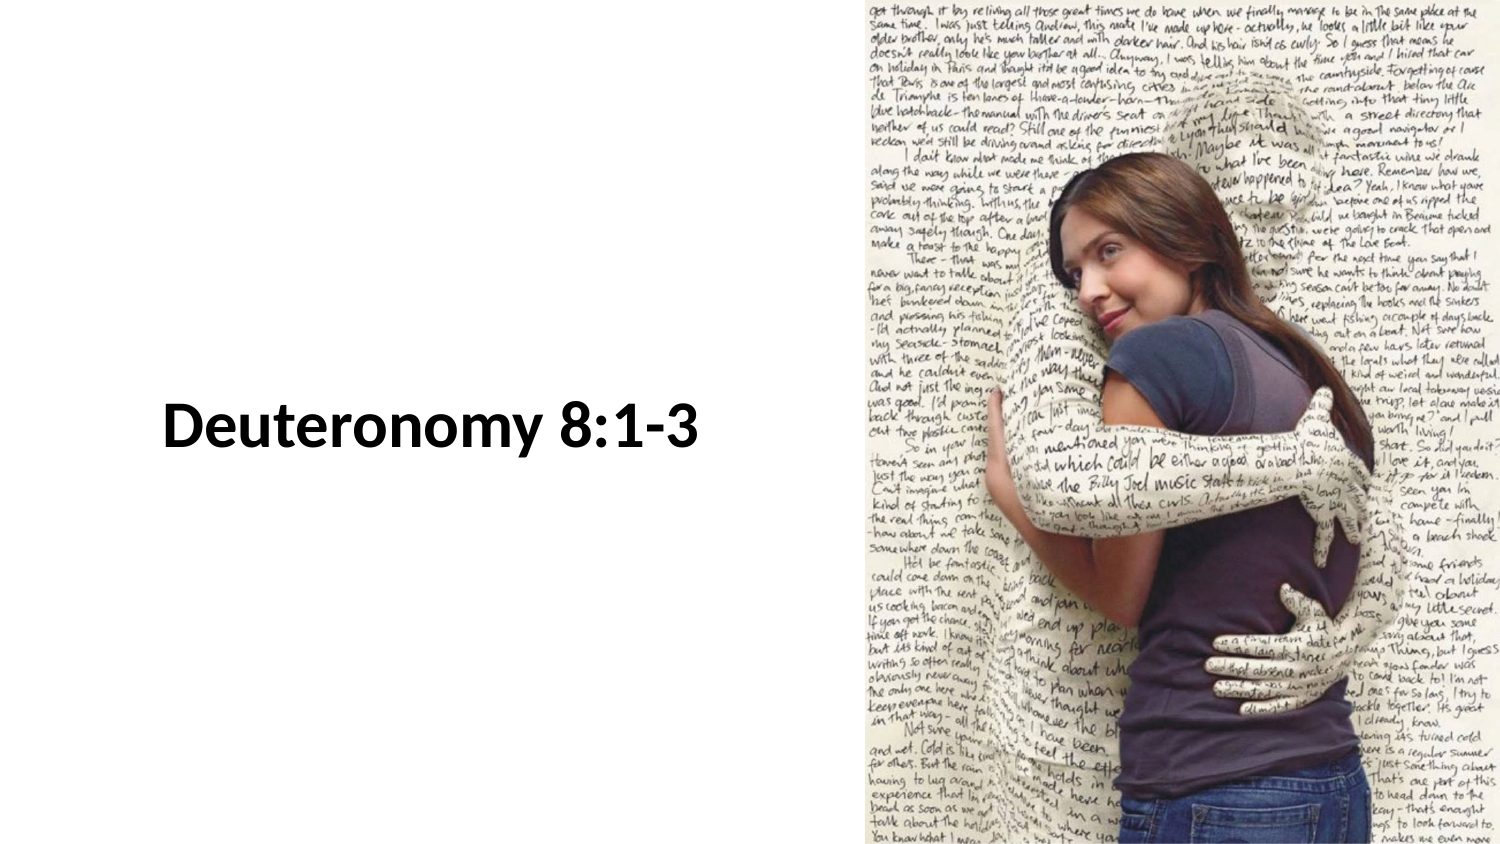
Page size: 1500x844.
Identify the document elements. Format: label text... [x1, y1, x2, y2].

picture [864, 0, 1500, 844]
text_box Deuteronomy 8:1-3 [5, 373, 857, 469]
